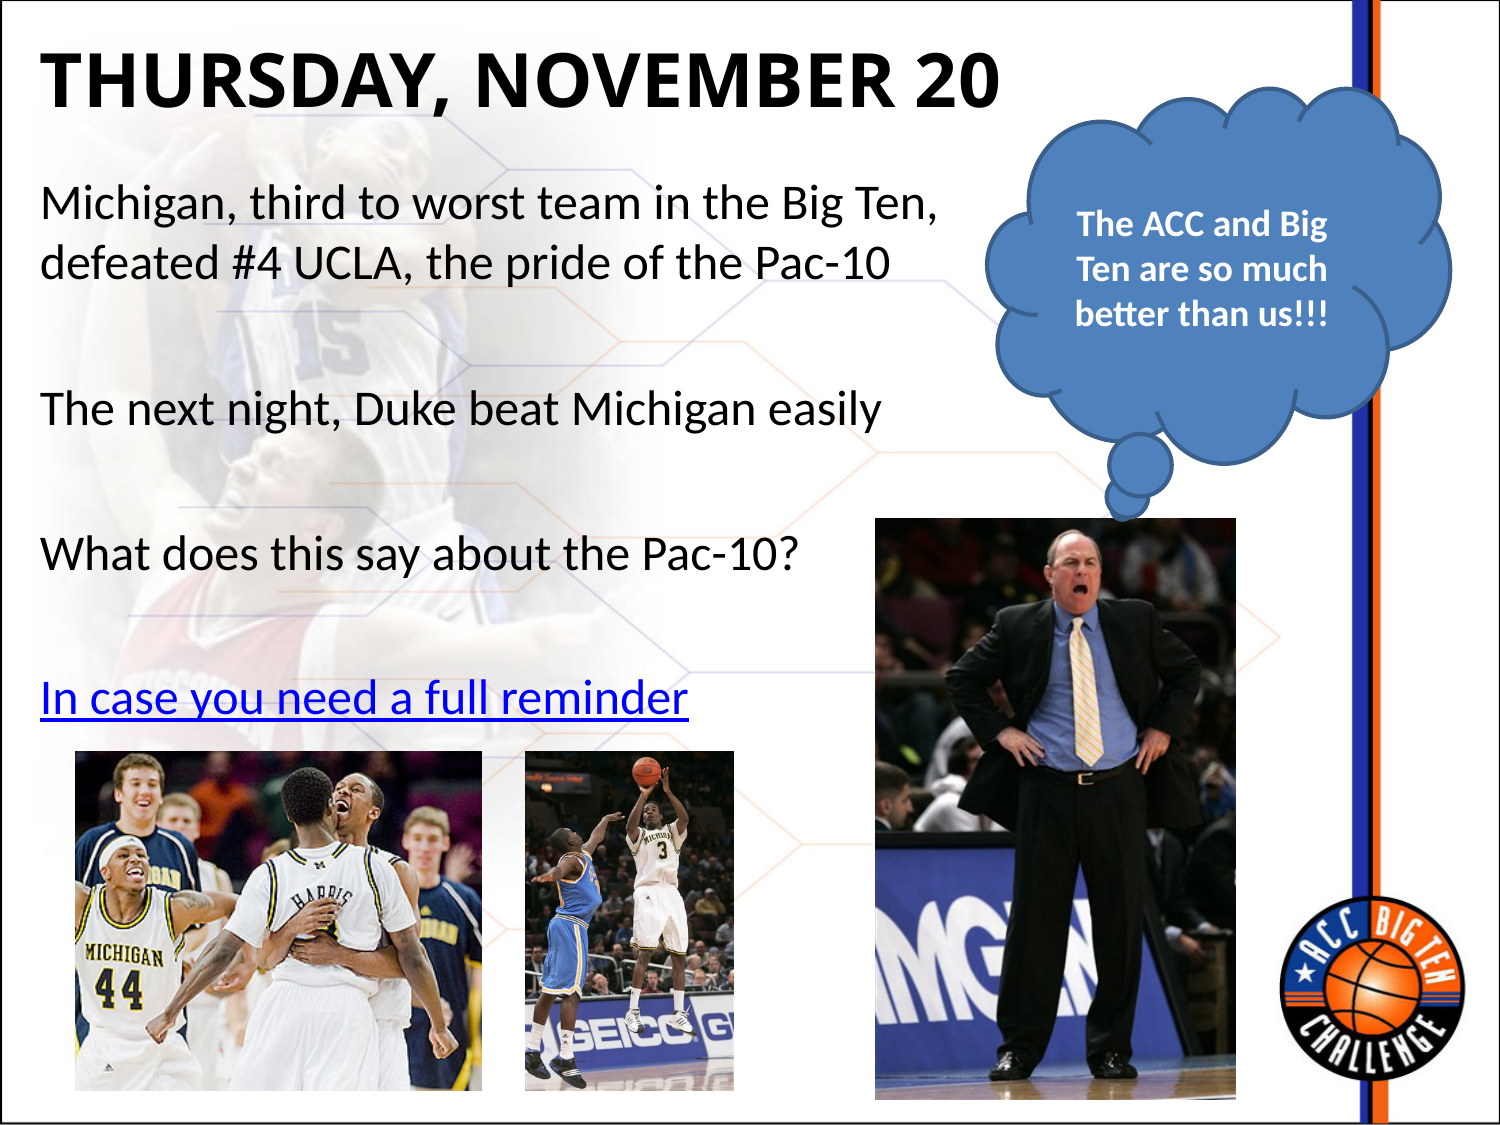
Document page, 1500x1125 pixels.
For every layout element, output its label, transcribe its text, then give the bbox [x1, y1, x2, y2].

text_box Thursday, November 20 [24, 24, 1125, 130]
text_box The ACC and Big Ten are so much better than us!!! [984, 86, 1453, 516]
text_box Michigan, third to worst team in the Big Ten, defeated #4 UCLA, the pride of the Pac-10 The next night, Duke beat Michigan easily What does this say about the Pac-10? In case you need a full reminder [24, 162, 1050, 733]
picture [0, 0, 1500, 1125]
